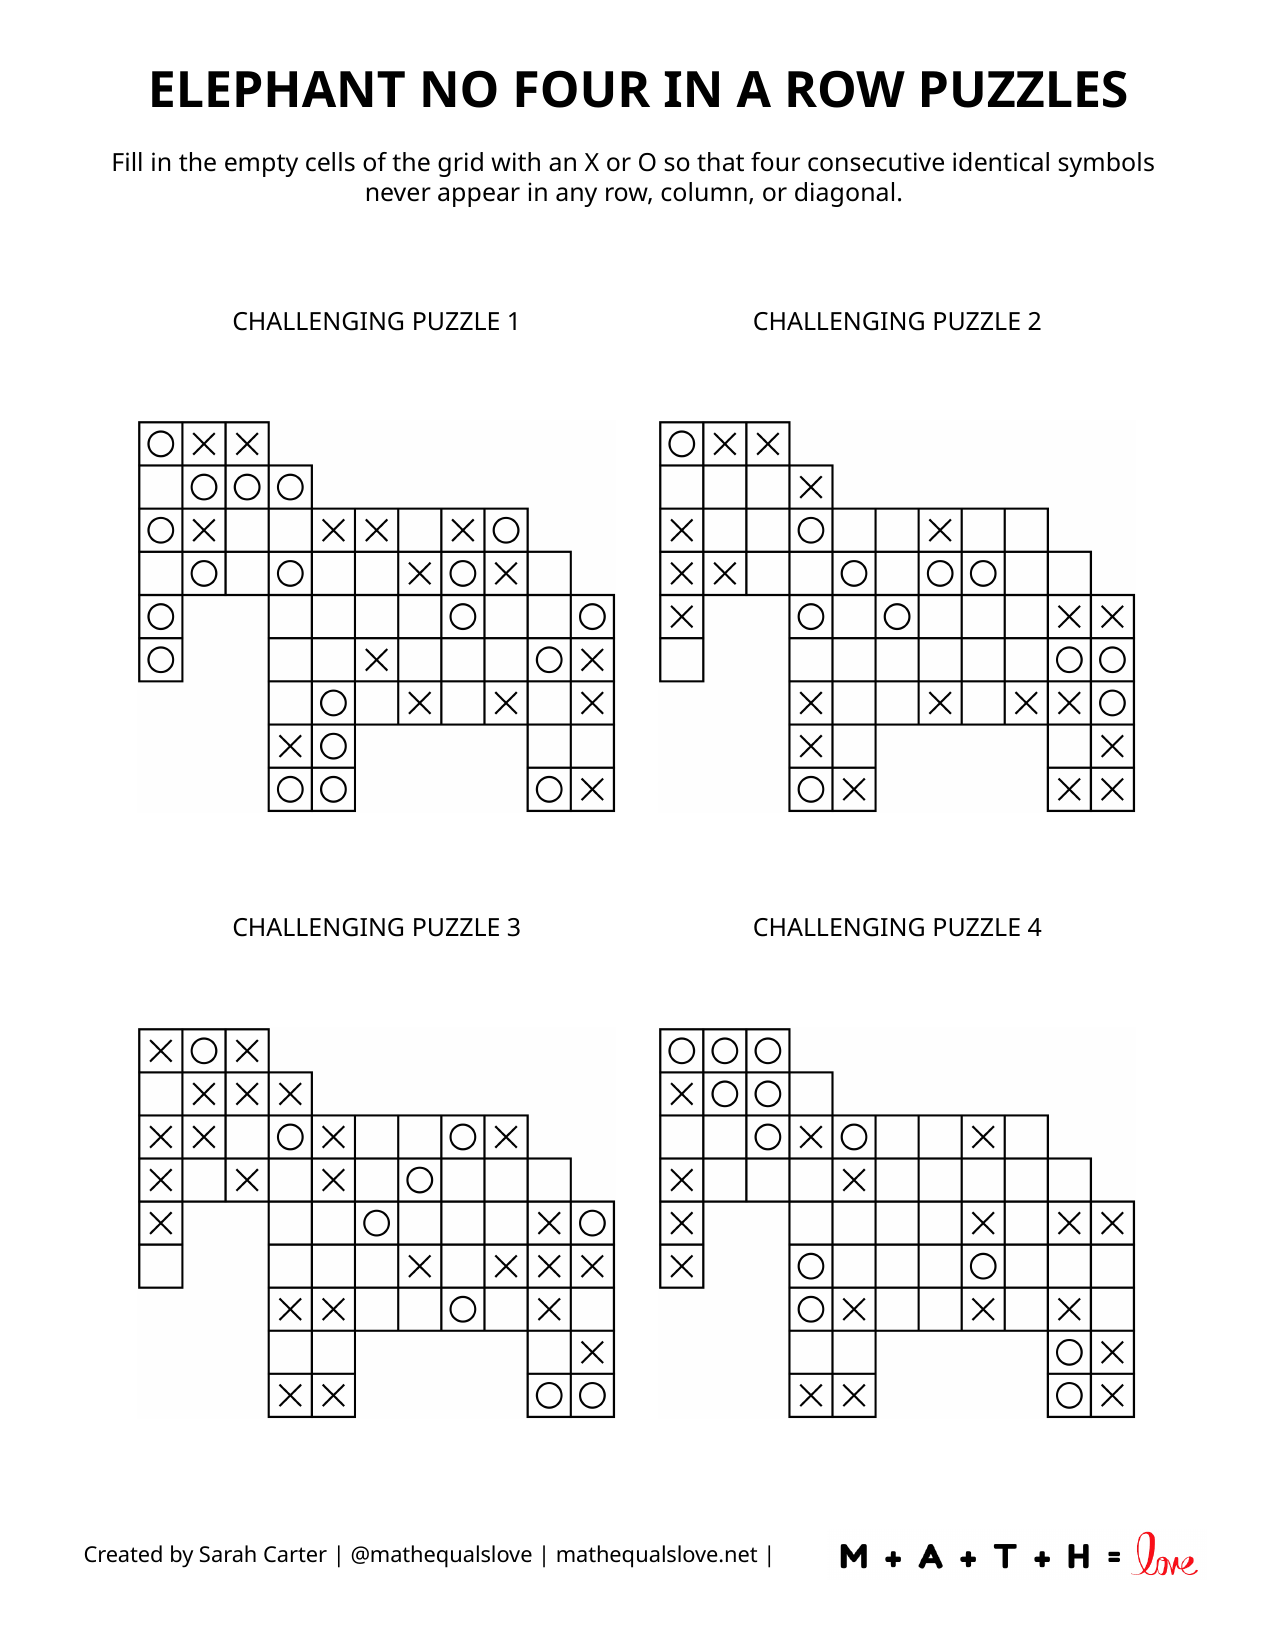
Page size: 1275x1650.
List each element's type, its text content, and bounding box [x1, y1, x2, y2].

picture [657, 1026, 1137, 1420]
text_box Fill in the empty cells of the grid with an X or O so that four consecutive identical symbols never appear in any row, column, or diagonal. [0, 139, 1275, 215]
picture [657, 420, 1137, 813]
picture [826, 1528, 1207, 1580]
text_box CHALLENGING PUZZLE 3 [138, 911, 617, 963]
text_box CHALLENGING PUZZLE 4 [658, 911, 1137, 963]
text_box ELEPHANT NO FOUR IN A ROW PUZZLES [66, 49, 1211, 125]
picture [136, 420, 616, 813]
text_box CHALLENGING PUZZLE 1 [138, 305, 617, 356]
text_box CHALLENGING PUZZLE 2 [658, 305, 1137, 356]
picture [136, 1026, 616, 1420]
text_box Created by Sarah Carter | @mathequalslove | mathequalslove.net | [68, 1533, 826, 1575]
